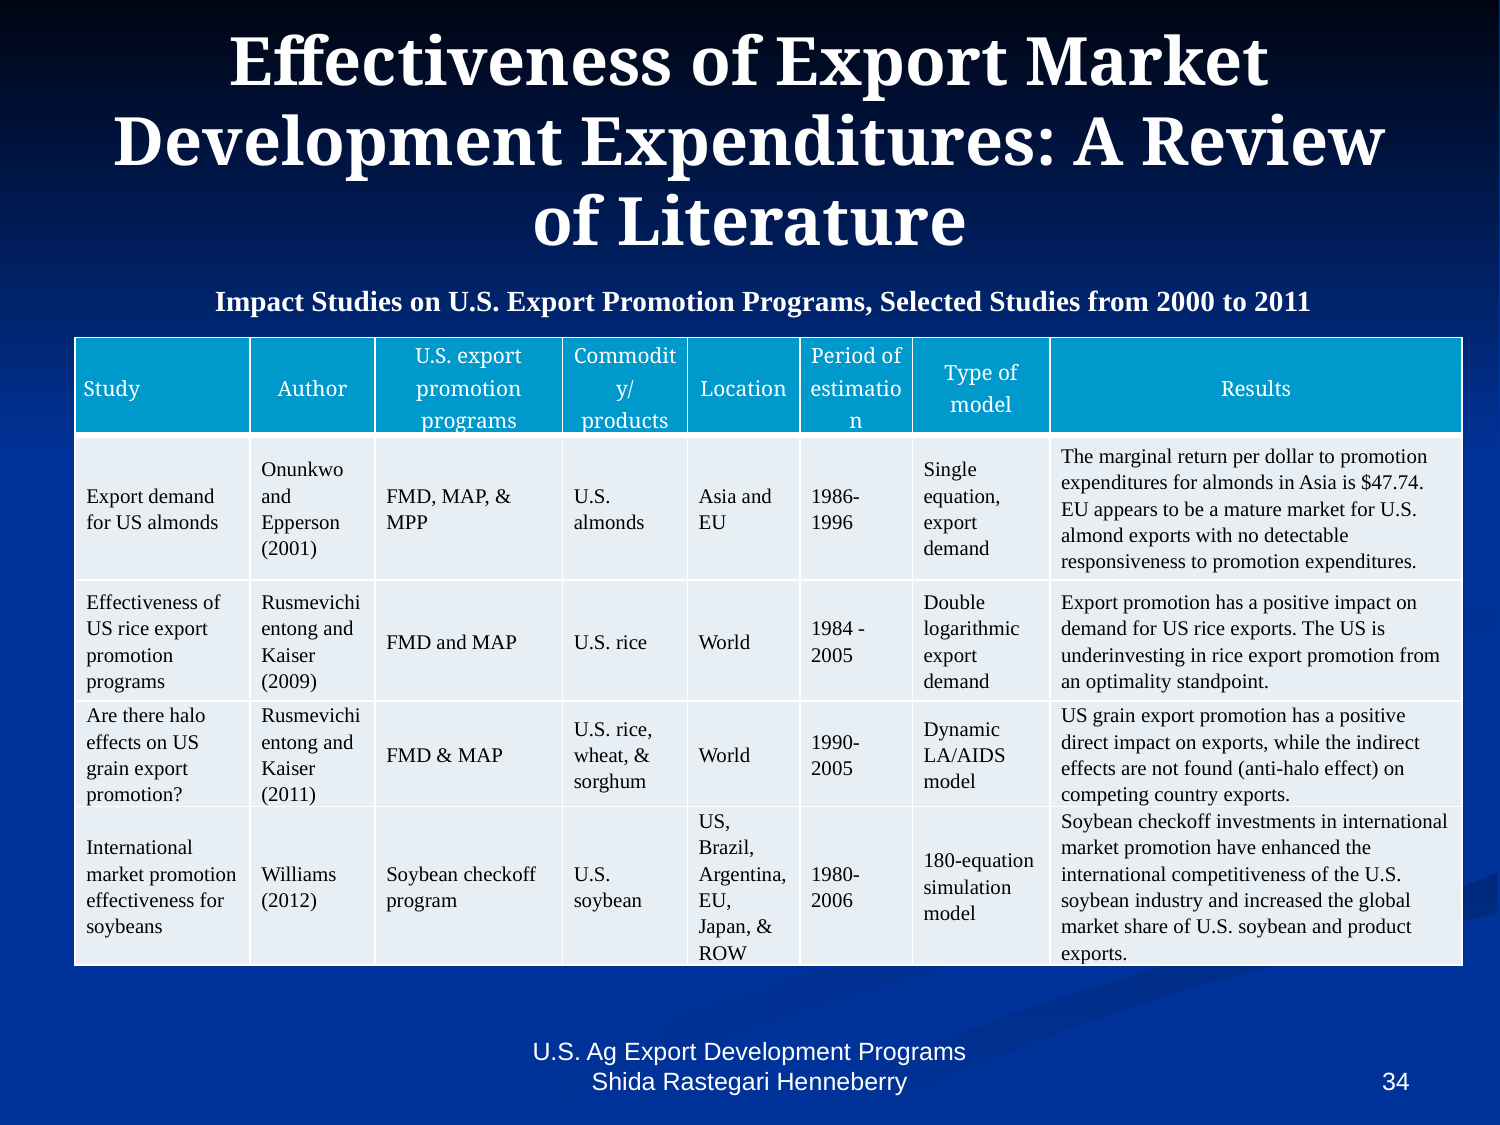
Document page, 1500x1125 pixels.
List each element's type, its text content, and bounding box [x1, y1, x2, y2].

table_cell 1984 -2005 [801, 581, 912, 700]
table_cell 1980-2006 [801, 807, 912, 964]
table_header U.S. export promotion programs [376, 338, 562, 432]
slide_number 34 [1074, 1025, 1425, 1104]
table_cell Onunkwo and Epperson (2001) [251, 438, 374, 579]
table_cell 1986-1996 [801, 438, 912, 579]
table_header Results [1051, 338, 1461, 432]
table_cell World [688, 581, 799, 700]
table_cell Export demand for US almonds [76, 438, 249, 579]
table_cell U.S. rice [563, 581, 687, 700]
table_cell Are there halo effects on US grain export promotion? [76, 702, 249, 806]
table_header Commodity/ products [563, 338, 687, 432]
table_cell Asia and EU [688, 438, 799, 579]
text_box Impact Studies on U.S. Export Promotion Programs, Selected Studies from 2000 to 2011 [200, 274, 1350, 325]
table_cell Soybean checkoff investments in international market promotion have enhanced the international competitiveness of the U.S. soybean industry and increased the global market share of U.S. soybean and product exports. [1051, 807, 1461, 964]
title Effectiveness of Export Market Development Expenditures: A Review of Literature [75, 45, 1425, 233]
table_cell Effectiveness of US rice export promotion programs [76, 581, 249, 700]
table_cell Double logarithmic export demand [913, 581, 1049, 700]
table_cell Williams (2012) [251, 807, 374, 964]
footer U.S. Ag Export Development Programs Shida Rastegari Henneberry [512, 1025, 988, 1104]
table_cell International market promotion effectiveness for soybeans [76, 807, 249, 964]
table_cell World [688, 702, 799, 806]
table_cell Dynamic LA/AIDS model [913, 702, 1049, 806]
table_header Period of estimation [801, 338, 912, 432]
table_cell U.S. soybean [563, 807, 687, 964]
table_cell Soybean checkoff program [376, 807, 562, 964]
table_cell Rusmevichientong and Kaiser (2011) [251, 702, 374, 806]
table_cell U.S. rice, wheat, & sorghum [563, 702, 687, 806]
table_cell The marginal return per dollar to promotion expenditures for almonds in Asia is $47.74. EU appears to be a mature market for U.S. almond exports with no detectable responsiveness to promotion expenditures. [1051, 438, 1461, 579]
table_cell U.S. almonds [563, 438, 687, 579]
table_cell 180-equation simulation model [913, 807, 1049, 964]
table_cell FMD & MAP [376, 702, 562, 806]
table_header Study [76, 338, 249, 432]
table_cell Single equation, export demand [913, 438, 1049, 579]
table_header Author [251, 338, 374, 432]
table_cell Rusmevichientong and Kaiser (2009) [251, 581, 374, 700]
table_cell US, Brazil, Argentina, EU, Japan, & ROW [688, 807, 799, 964]
table_header Location [688, 338, 799, 432]
table_cell FMD and MAP [376, 581, 562, 700]
table_header Type of model [913, 338, 1049, 432]
table_cell US grain export promotion has a positive direct impact on exports, while the indirect effects are not found (anti-halo effect) on competing country exports. [1051, 702, 1461, 806]
table_cell FMD, MAP, & MPP [376, 438, 562, 579]
table_cell Export promotion has a positive impact on demand for US rice exports. The US is underinvesting in rice export promotion from an optimality standpoint. [1051, 581, 1461, 700]
table_cell 1990-2005 [801, 702, 912, 806]
